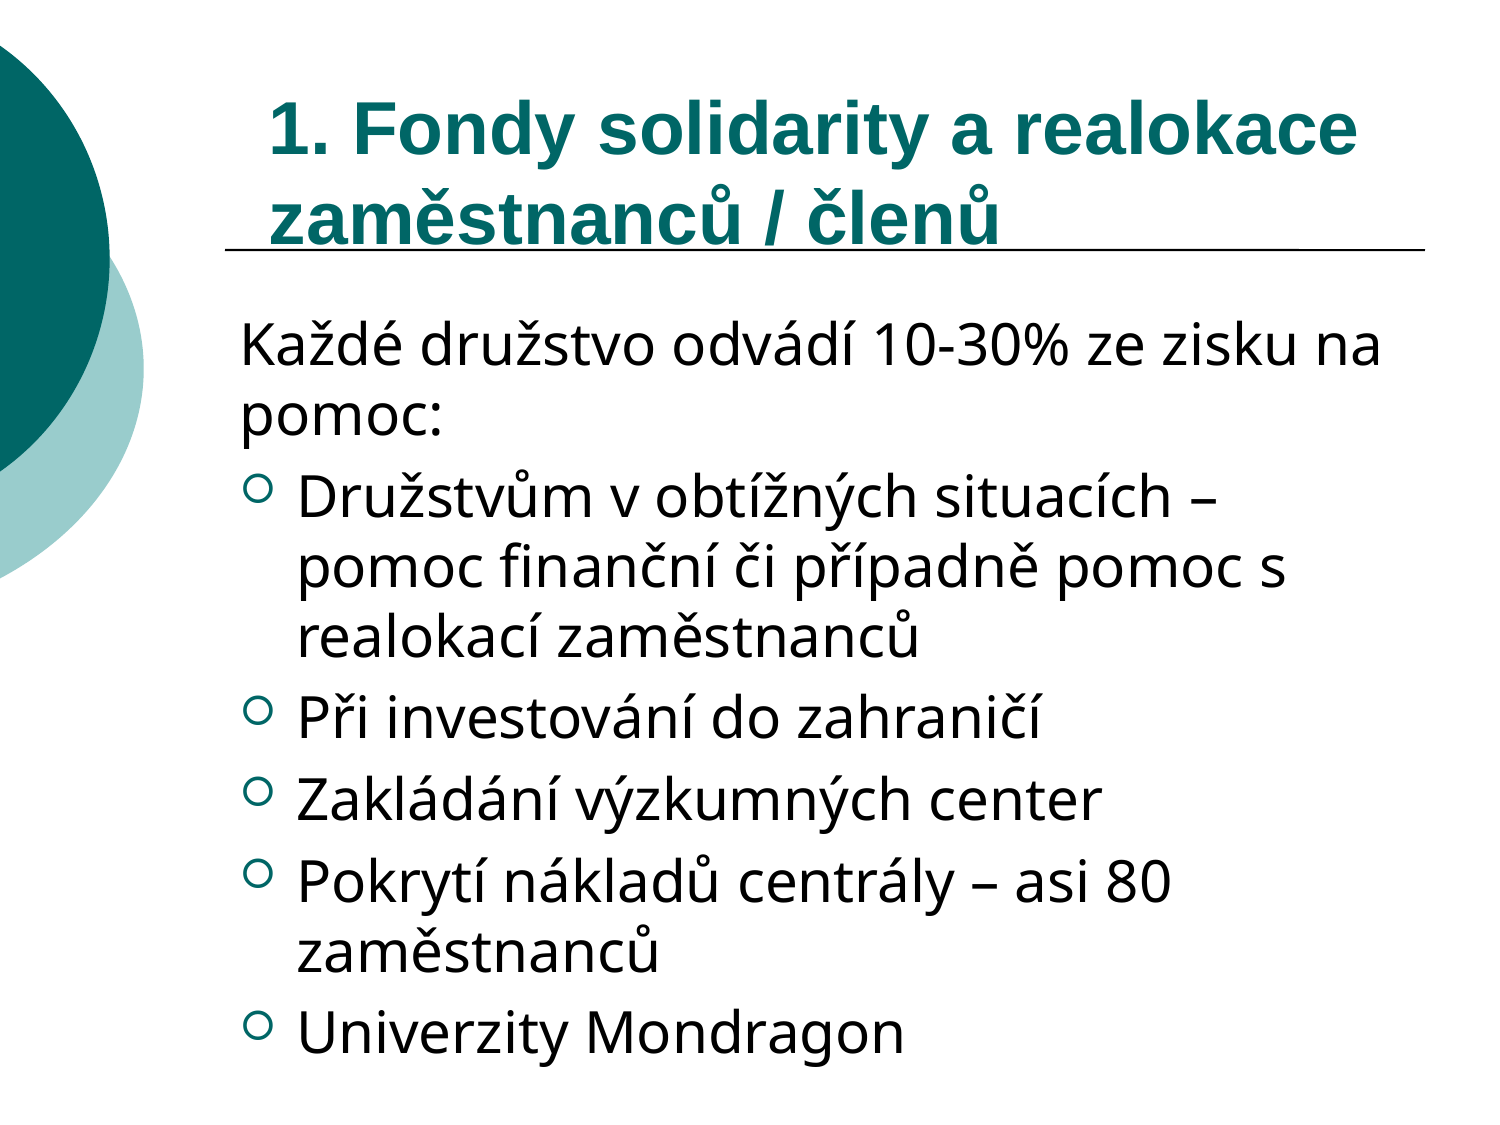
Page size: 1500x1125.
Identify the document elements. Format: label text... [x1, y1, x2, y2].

list Každé družstvo odvádí 10-30% ze zisku na pomoc: Družstvům v obtížných situacích – pomoc finanční či případně pomoc s realokací zaměstnanců Při investování do zahraničí Zakládání výzkumných center Pokrytí nákladů centrály – asi 80 zaměstnanců Univerzity Mondragon [224, 299, 1425, 975]
title 1. Fondy solidarity a realokace zaměstnanců / členů [253, 54, 1454, 268]
